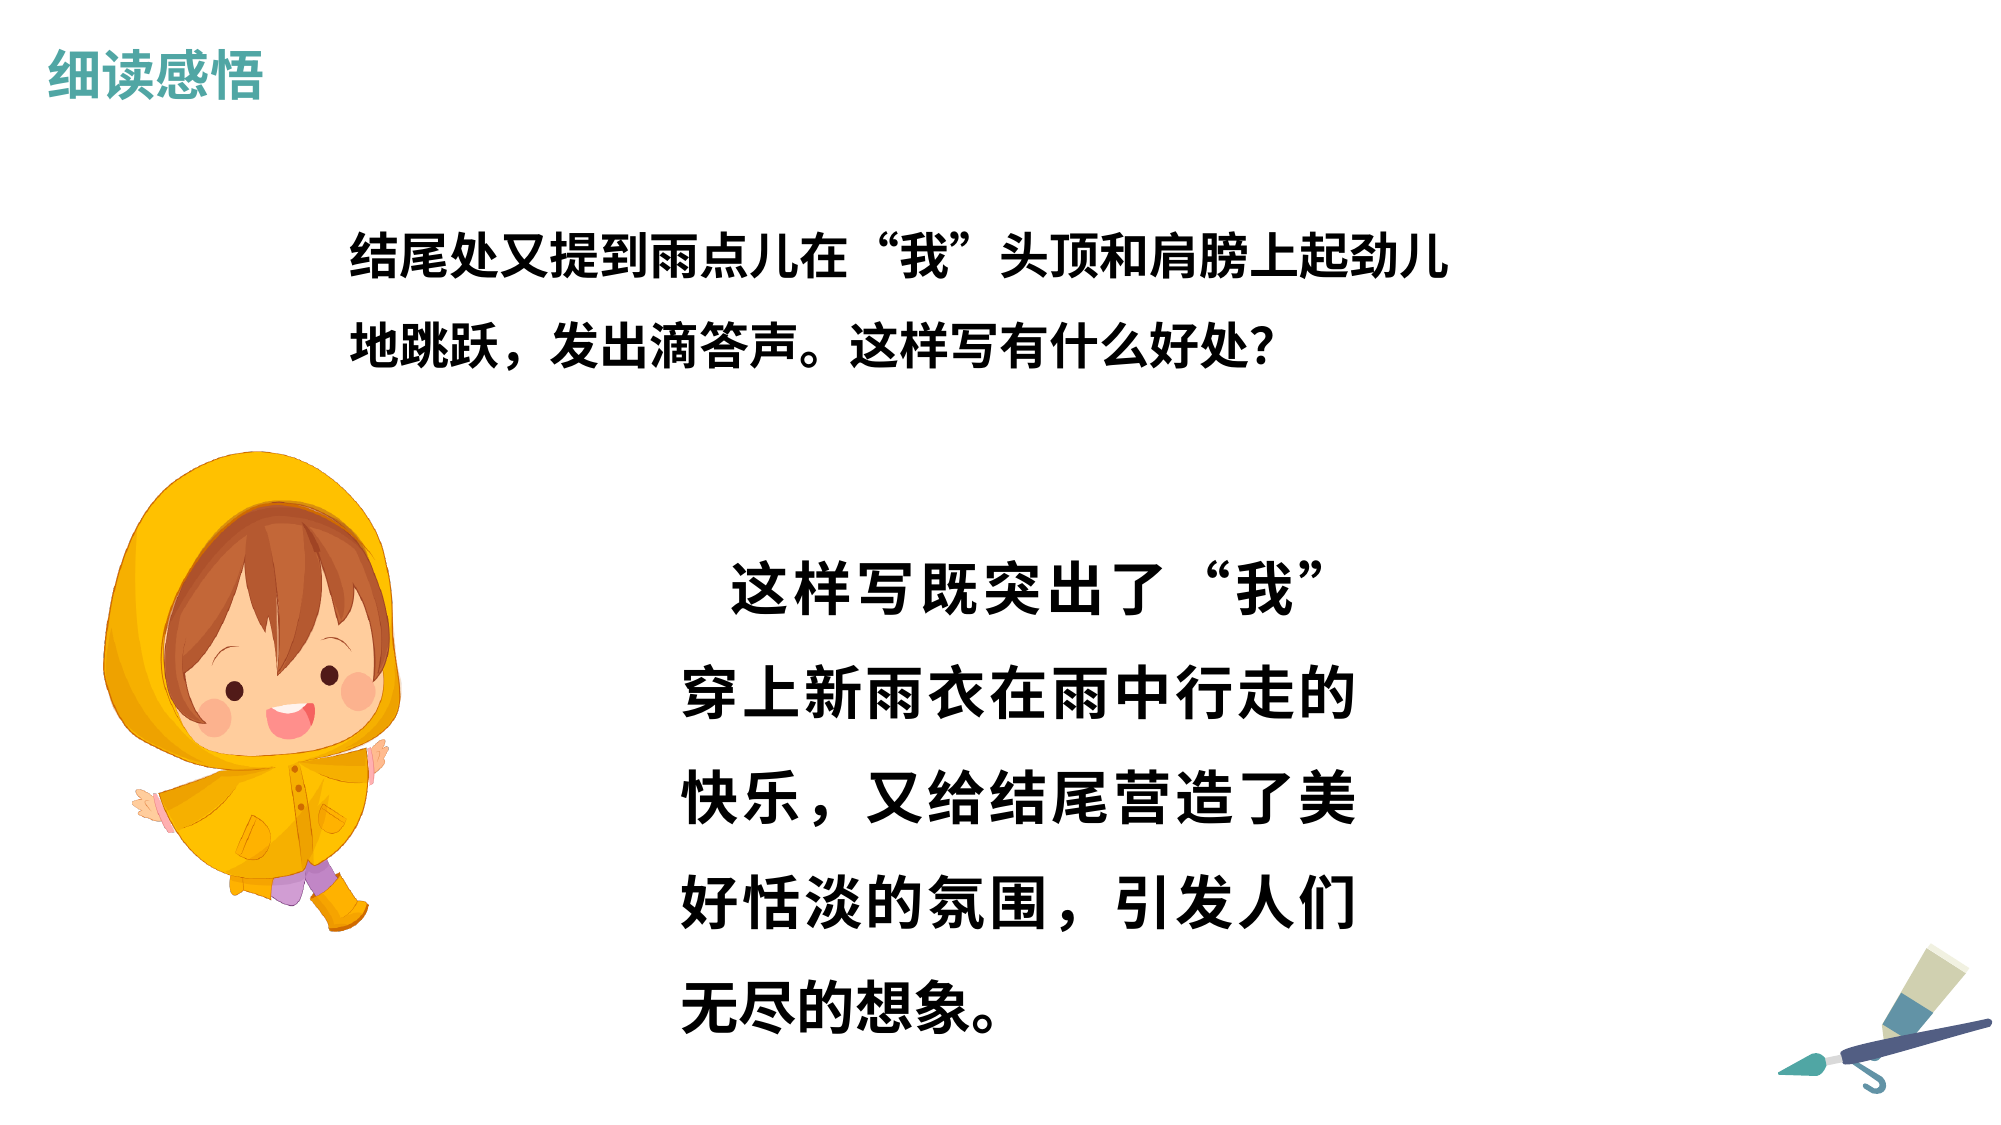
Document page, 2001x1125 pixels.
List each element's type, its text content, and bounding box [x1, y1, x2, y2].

text_box 这样写既突出了“我”穿上新雨衣在雨中行走的快乐，又给结尾营造了美好恬淡的氛围，引发人们无尽的想象。 [628, 509, 1372, 1049]
text_box 细读感悟 [32, 33, 347, 114]
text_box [1811, 945, 1974, 1125]
text_box 结尾处又提到雨点儿在“我”头顶和肩膀上起劲儿地跳跃，发出滴答声。这样写有什么好处？ [334, 186, 1483, 382]
picture [0, 383, 527, 975]
